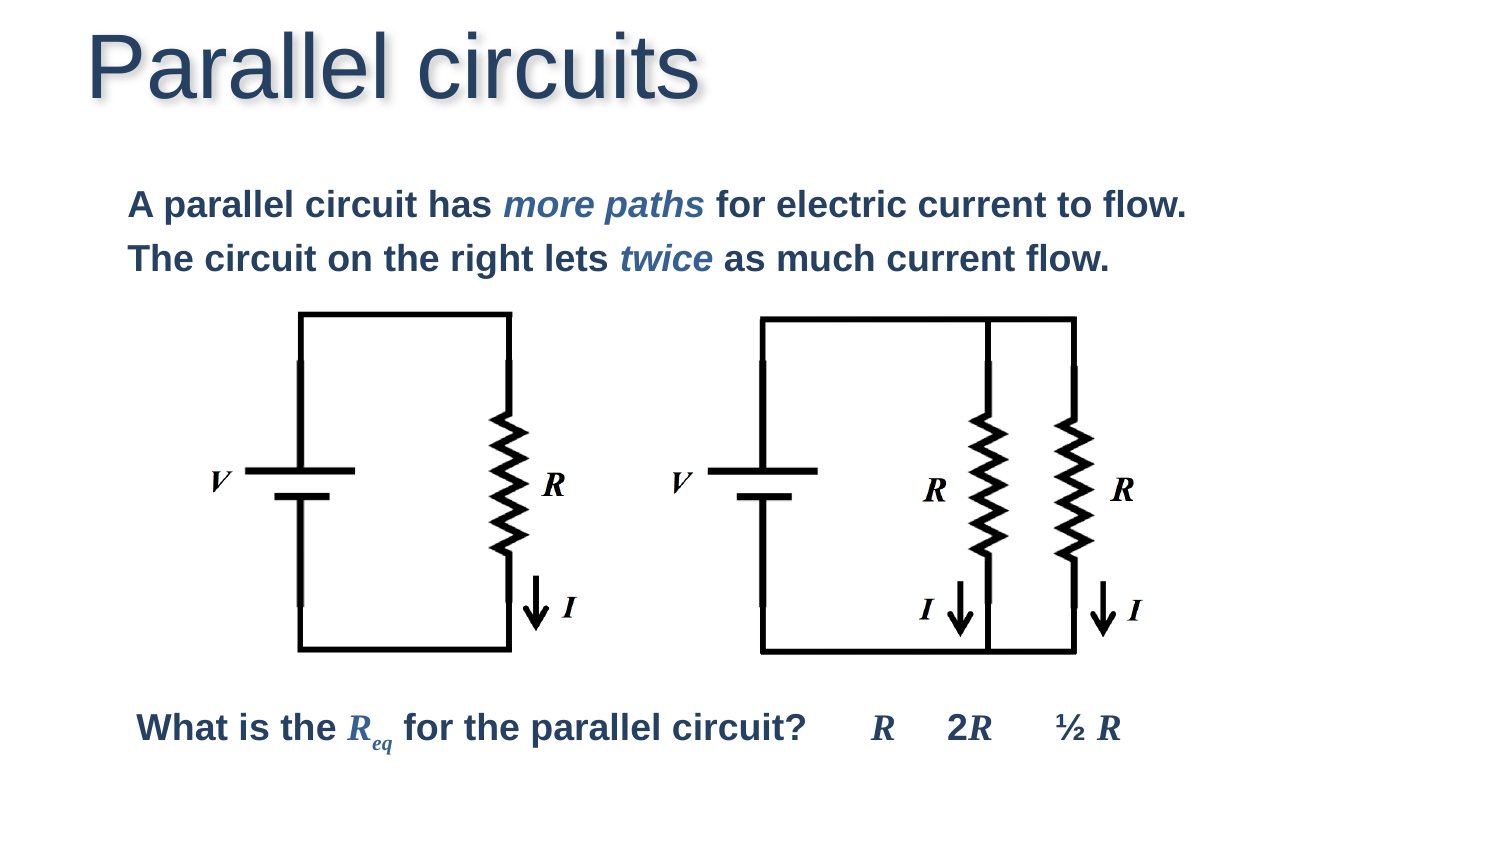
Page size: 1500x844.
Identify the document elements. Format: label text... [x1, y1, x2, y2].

picture [190, 304, 1155, 663]
text_box A parallel circuit has more paths for electric current to flow. The circuit on the right lets twice as much current flow. [112, 163, 1248, 286]
text_box What is the Req for the parallel circuit? R 2R ½ R [121, 685, 1310, 762]
text_box Parallel circuits [70, 0, 728, 206]
